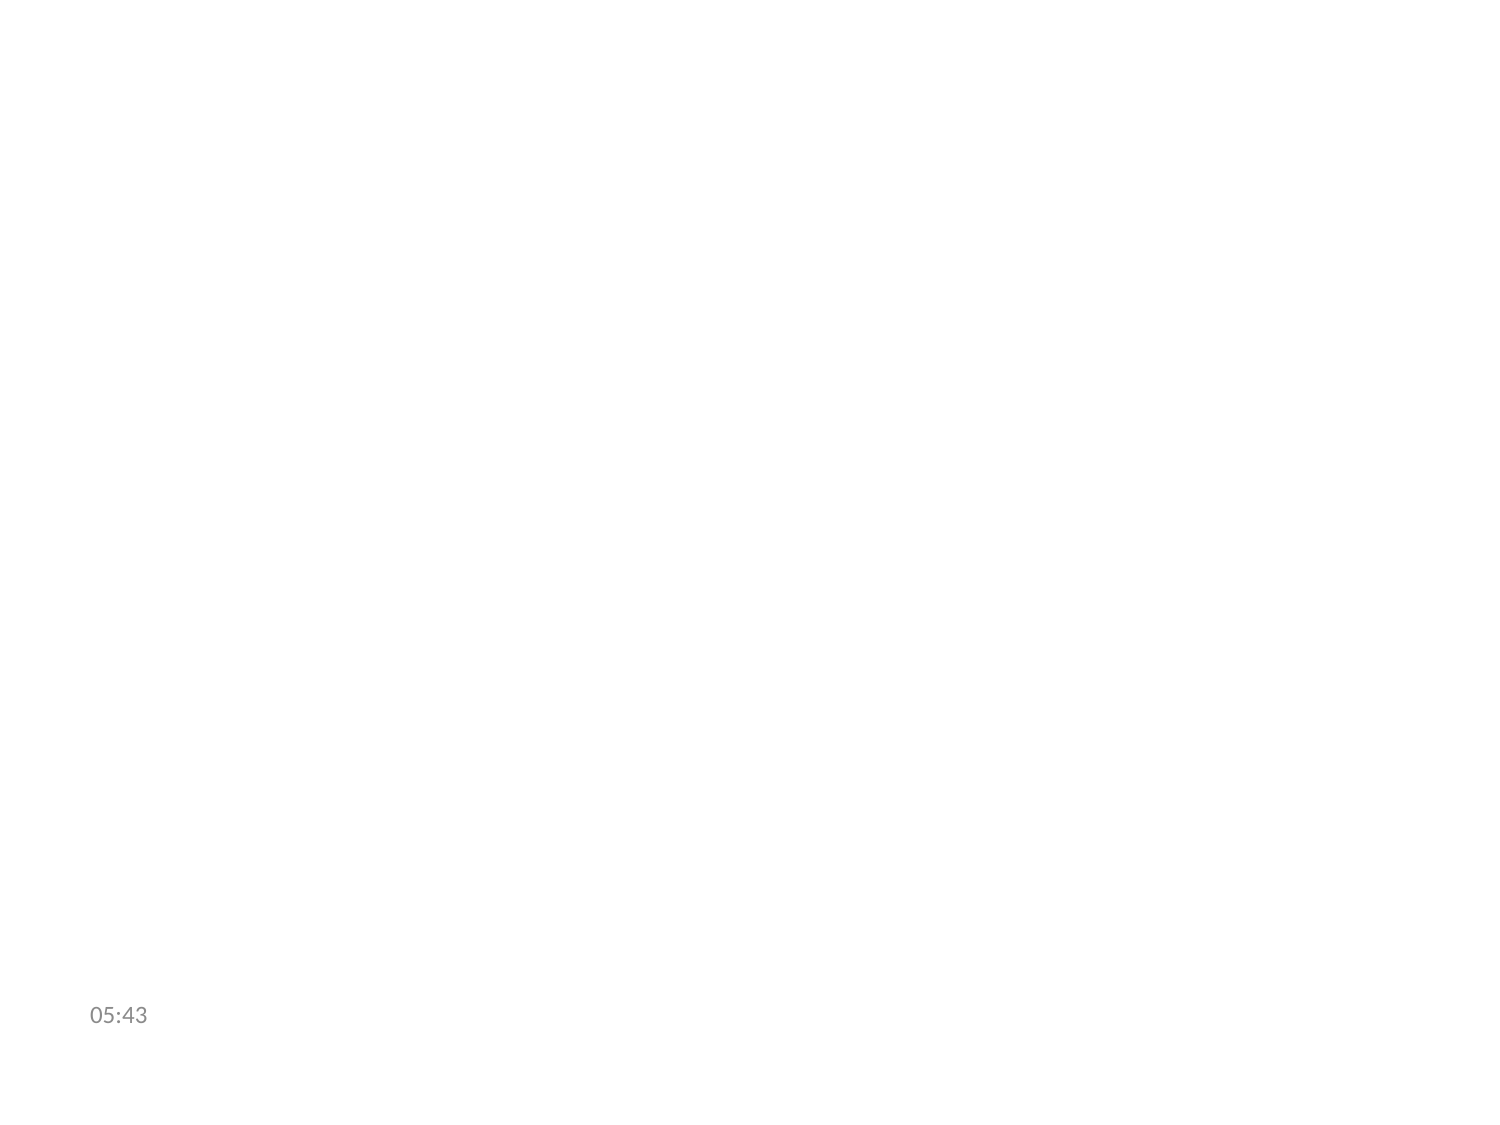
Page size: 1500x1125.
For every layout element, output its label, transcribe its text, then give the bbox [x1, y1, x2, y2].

text_box 15:35 [75, 983, 425, 1044]
